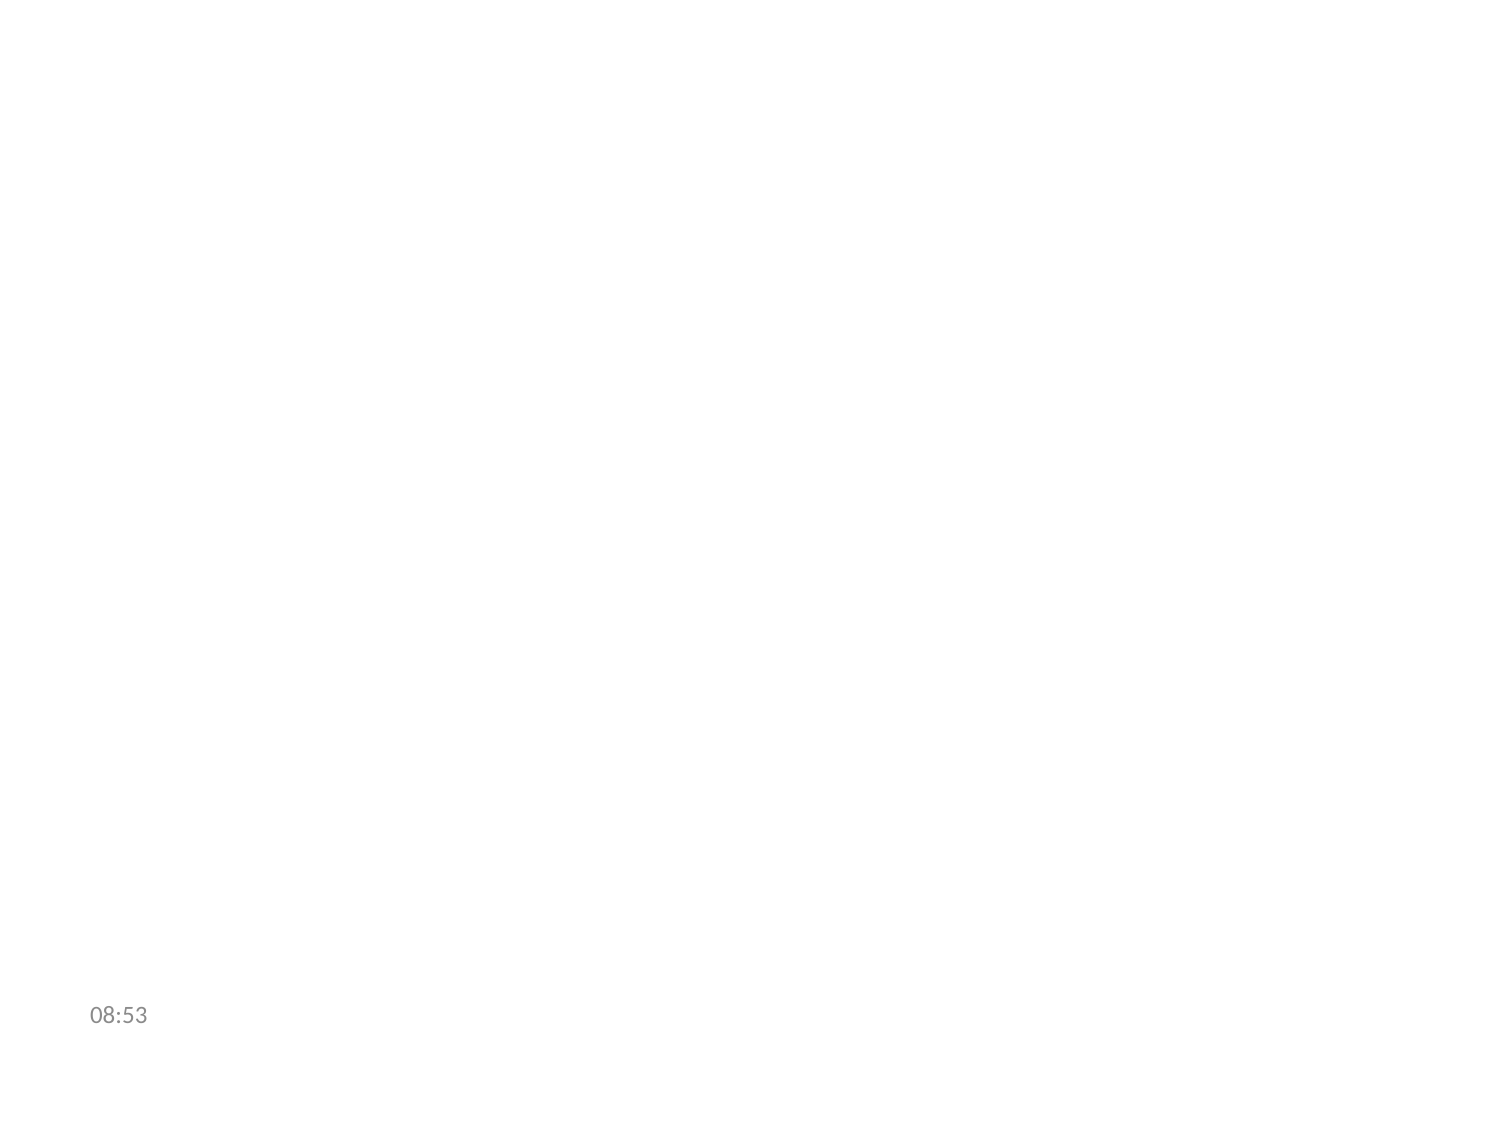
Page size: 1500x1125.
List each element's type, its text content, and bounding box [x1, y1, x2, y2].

text_box 15:35 [75, 983, 425, 1044]
